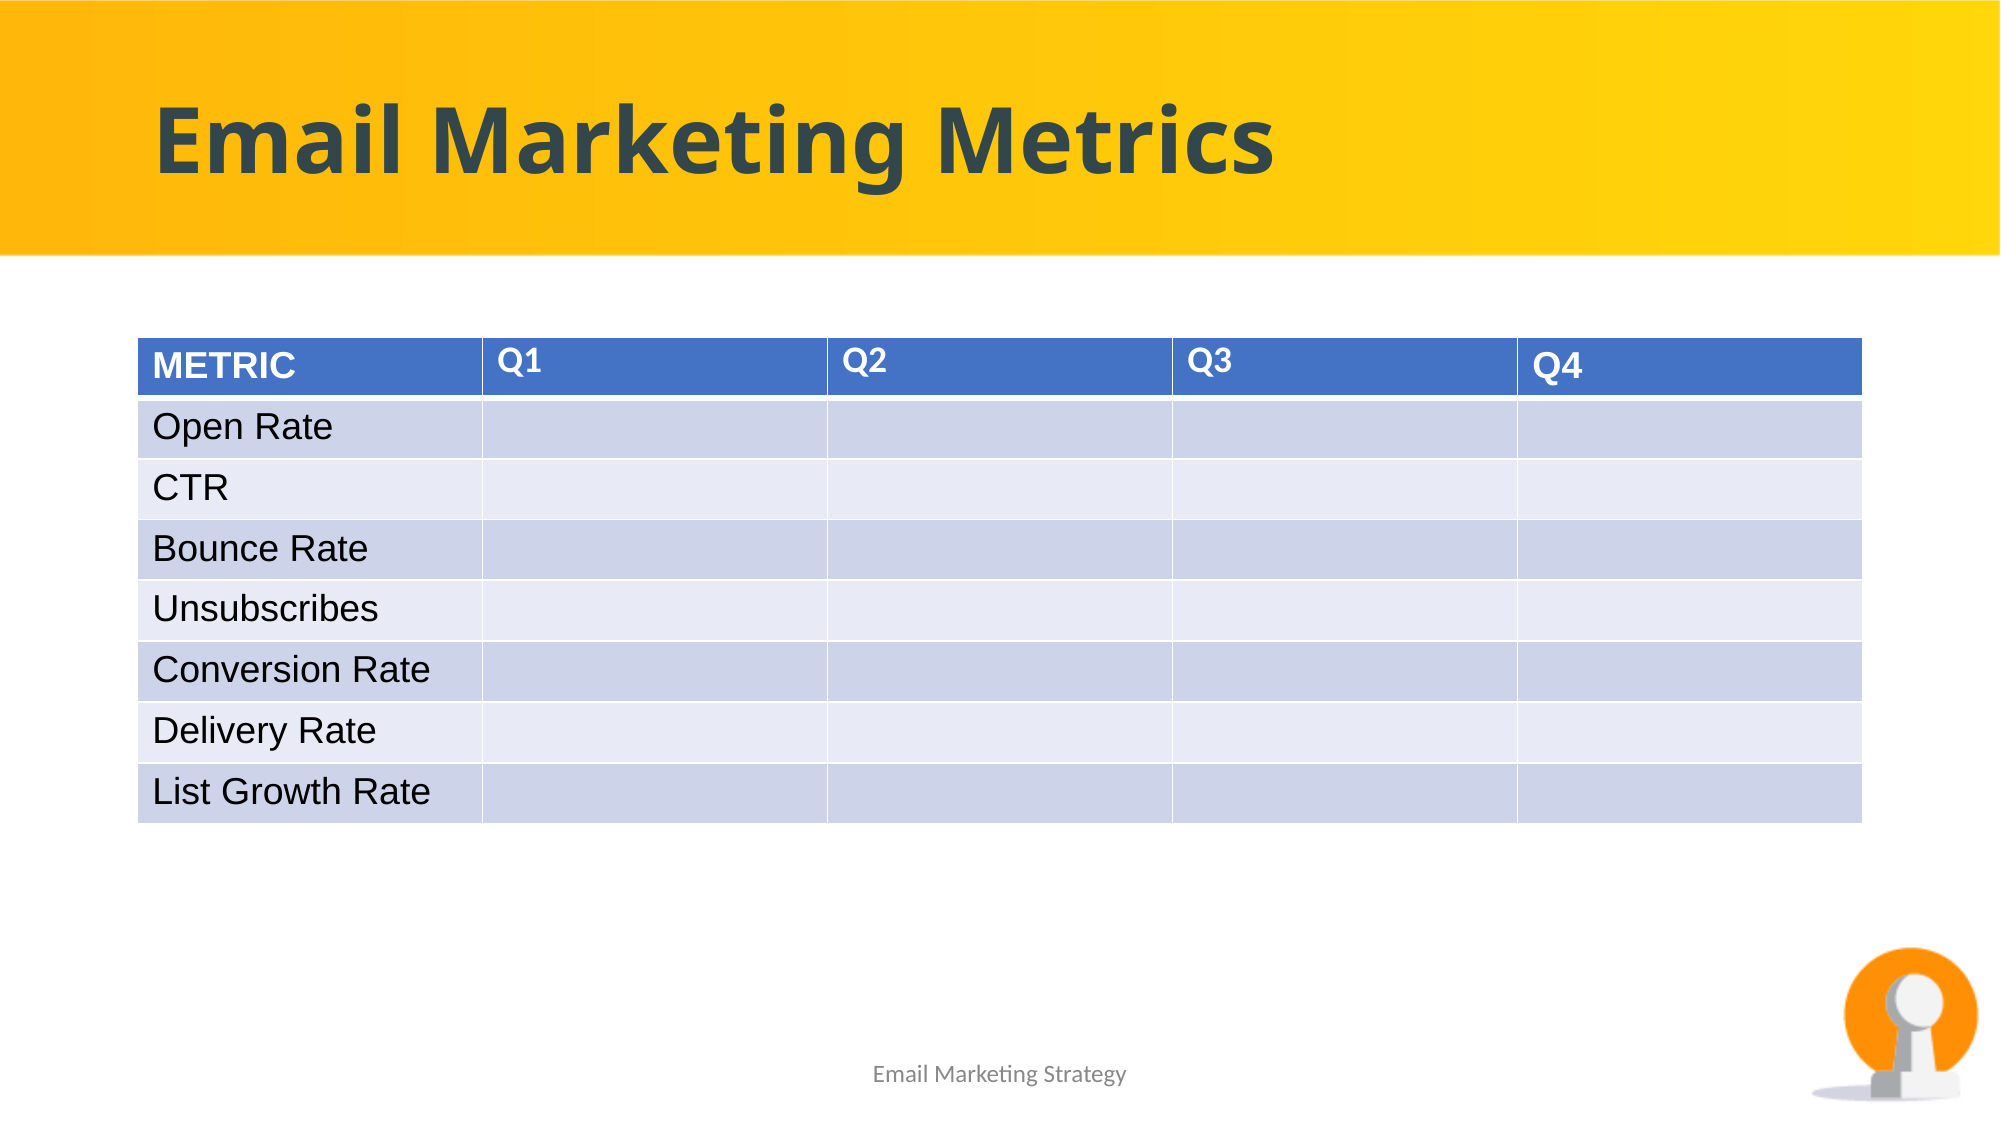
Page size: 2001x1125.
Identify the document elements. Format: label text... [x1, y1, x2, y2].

picture [0, 0, 2001, 1125]
table_cell [1518, 703, 1862, 762]
table_cell [1518, 520, 1862, 579]
table_cell [828, 520, 1172, 579]
table_cell Delivery Rate [138, 703, 482, 762]
table_cell [483, 703, 827, 762]
table_cell [828, 642, 1172, 701]
table_cell [1518, 401, 1862, 458]
table_cell [1173, 764, 1517, 823]
table_cell [1173, 520, 1517, 579]
table_cell [483, 520, 827, 579]
table_cell [483, 581, 827, 640]
table_cell [1173, 642, 1517, 701]
table_cell [1518, 642, 1862, 701]
table_cell Conversion Rate [138, 642, 482, 701]
table_cell [1518, 764, 1862, 823]
table_header Q2 [828, 338, 1172, 395]
table_cell [828, 581, 1172, 640]
table_header METRIC [138, 338, 482, 395]
table_cell CTR [138, 460, 482, 519]
table_header Q1 [483, 338, 827, 395]
table_cell Unsubscribes [138, 581, 482, 640]
table_cell [1173, 460, 1517, 519]
table_cell [1518, 460, 1862, 519]
table_cell [1173, 581, 1517, 640]
table_header Q4 [1518, 338, 1862, 395]
table_cell Bounce Rate [138, 520, 482, 579]
footer Email Marketing Strategy [662, 1042, 1338, 1103]
table_cell Open Rate [138, 401, 482, 458]
table_cell [828, 460, 1172, 519]
table_cell [1518, 581, 1862, 640]
table_cell List Growth Rate [138, 764, 482, 823]
table_header Q3 [1173, 338, 1517, 395]
table_cell [483, 460, 827, 519]
table_cell [828, 703, 1172, 762]
table_cell [483, 642, 827, 701]
table_cell [1173, 401, 1517, 458]
table_cell [828, 764, 1172, 823]
table_cell [1173, 703, 1517, 762]
table_cell [483, 401, 827, 458]
table_cell [828, 401, 1172, 458]
table_cell [483, 764, 827, 823]
title Email Marketing Metrics [137, 34, 1863, 253]
